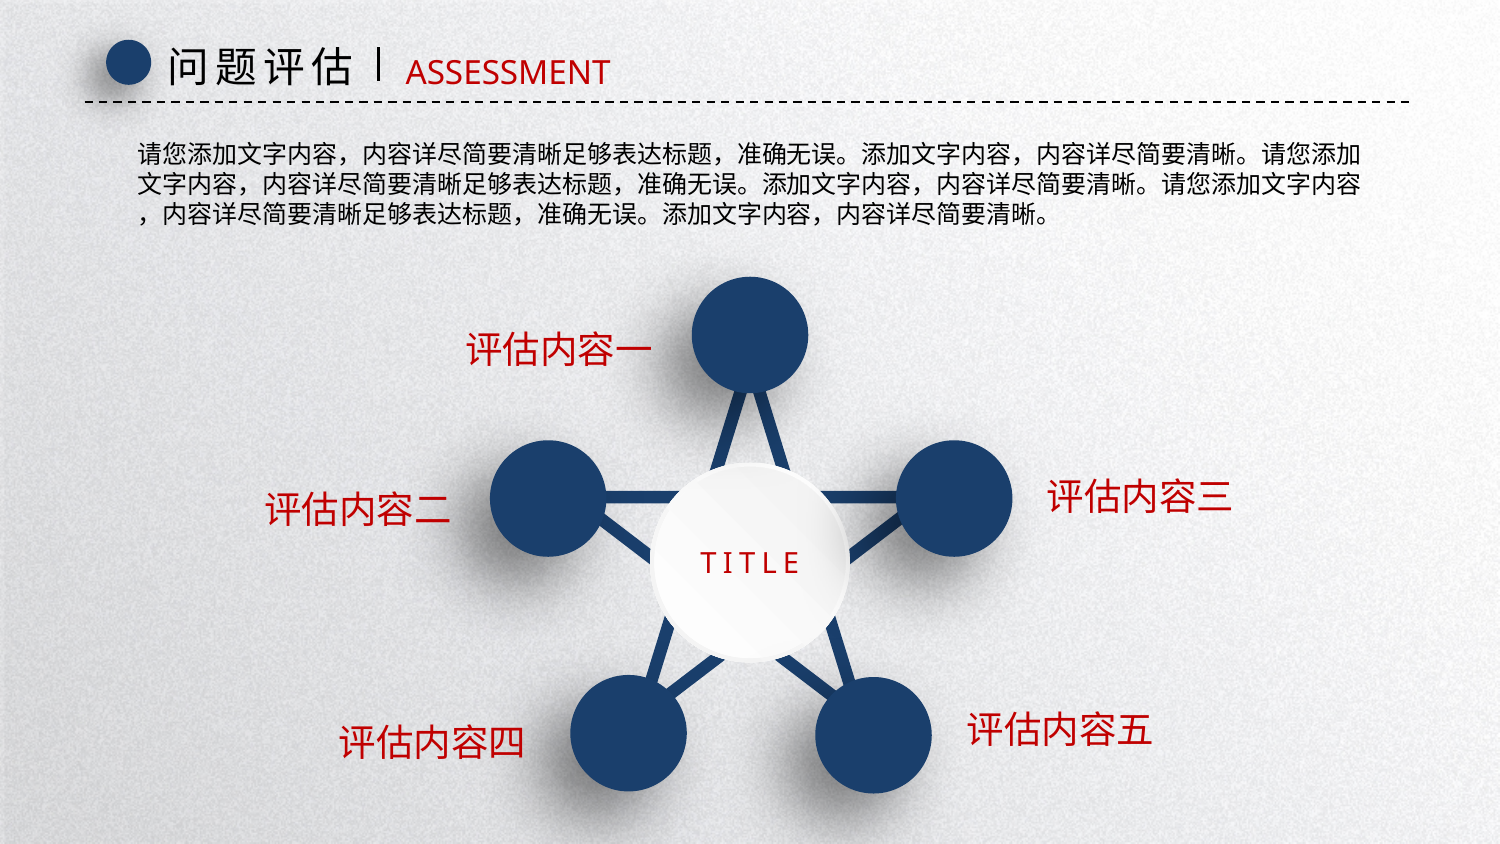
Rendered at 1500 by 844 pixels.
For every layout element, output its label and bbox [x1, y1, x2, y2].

text_box [649, 462, 851, 663]
picture [0, 0, 1500, 844]
